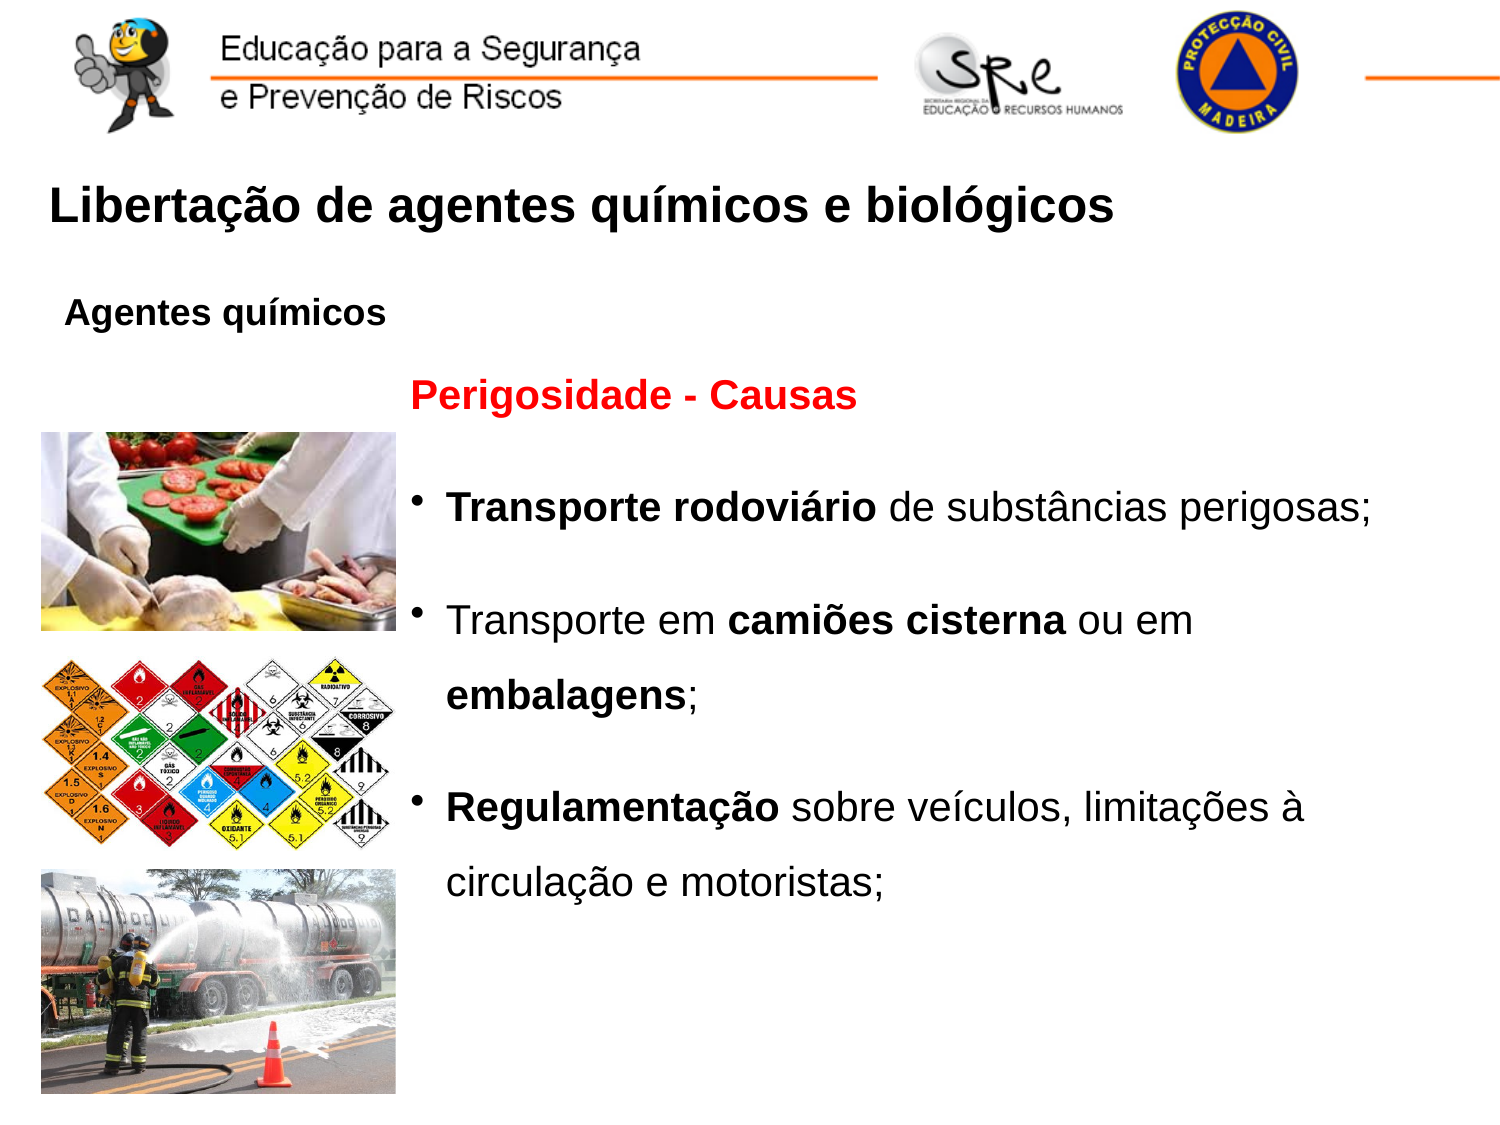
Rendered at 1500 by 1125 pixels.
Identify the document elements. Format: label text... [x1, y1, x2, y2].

text_box Perigosidade - Causas Transporte rodoviário de substâncias perigosas; Transporte em camiões cisterna ou em embalagens; Regulamentação sobre veículos, limitações à circulação e motoristas; [395, 360, 1463, 1000]
text_box Libertação de agentes químicos e biológicos [34, 165, 1131, 240]
picture [0, 0, 1500, 1125]
text_box Agentes químicos [48, 280, 402, 341]
